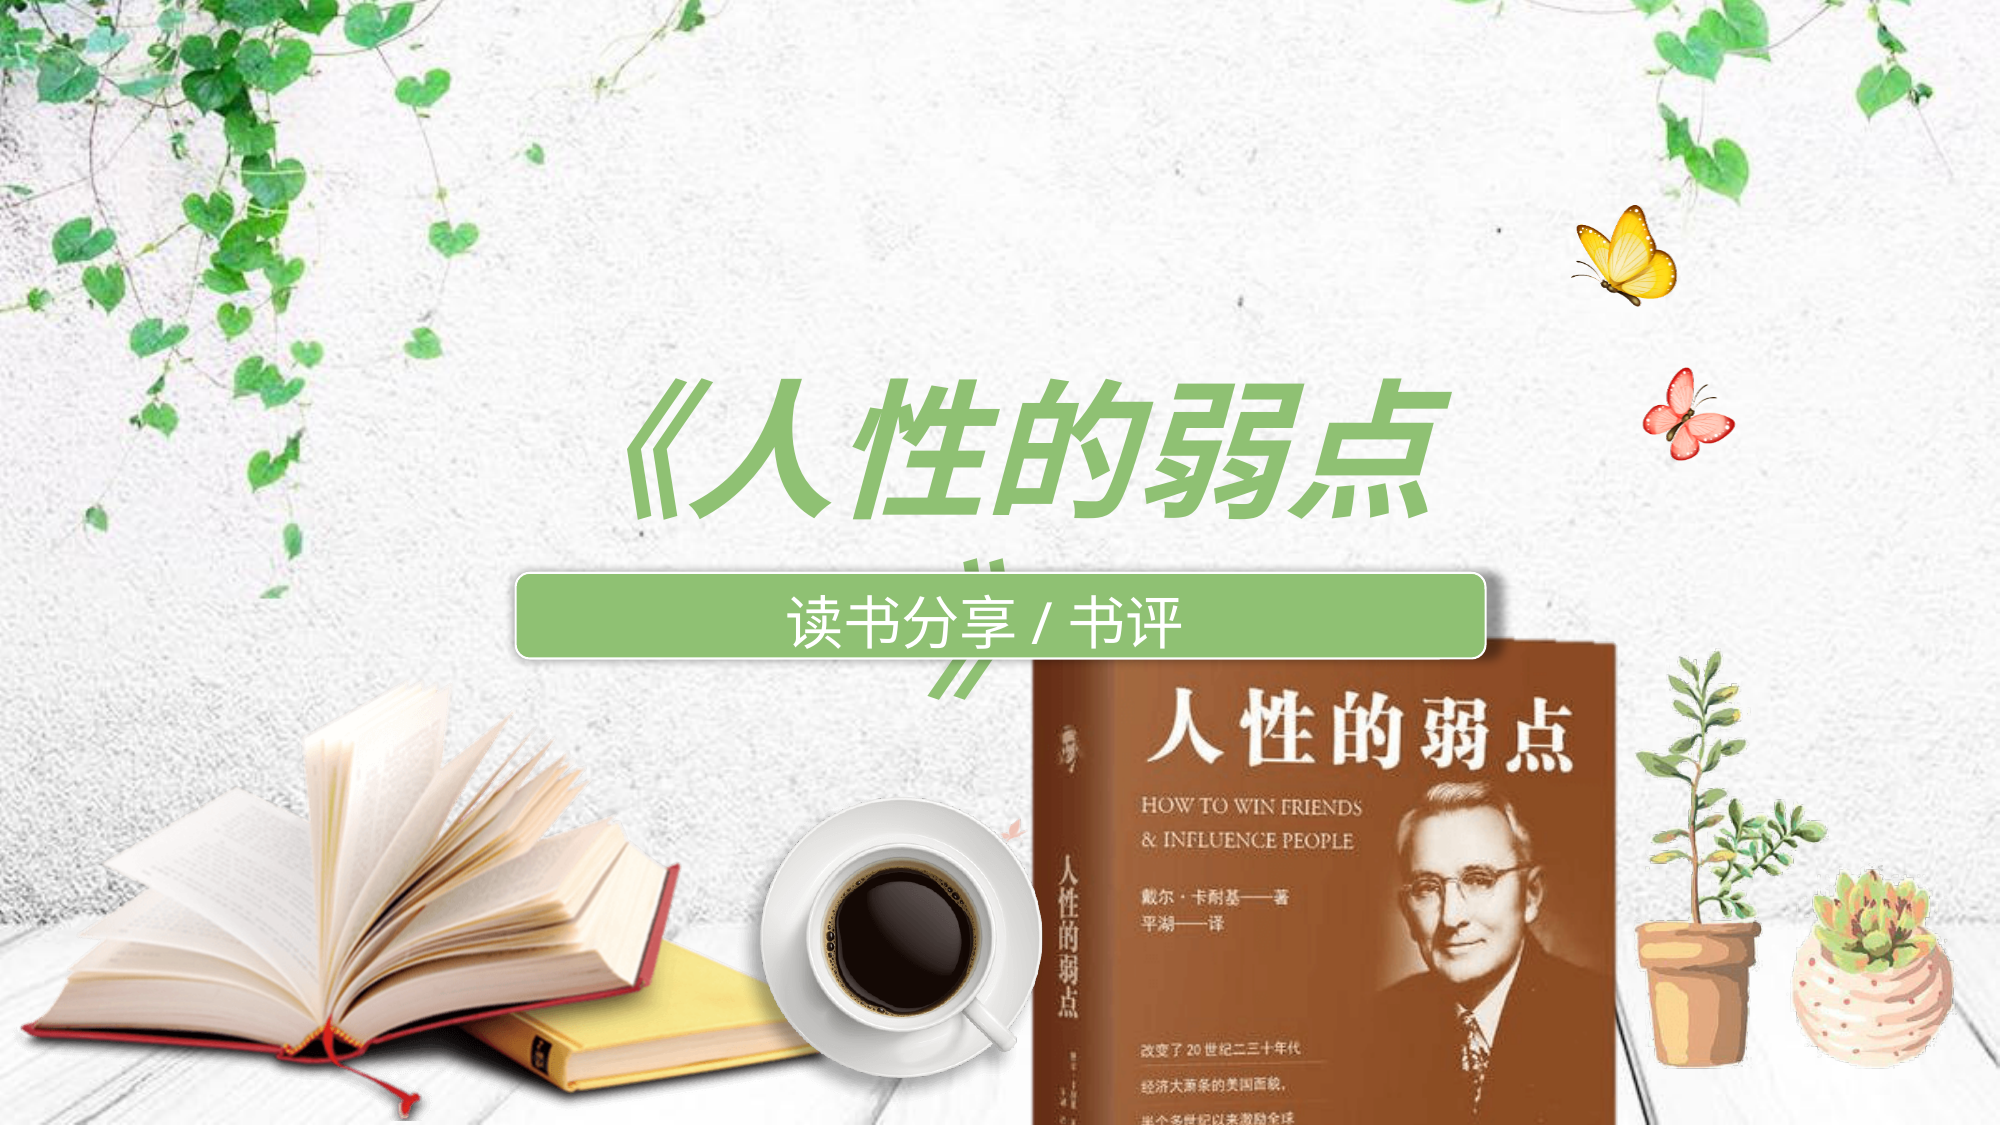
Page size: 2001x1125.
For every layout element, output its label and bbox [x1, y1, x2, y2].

picture [0, 0, 2000, 1125]
text_box [515, 572, 1486, 665]
